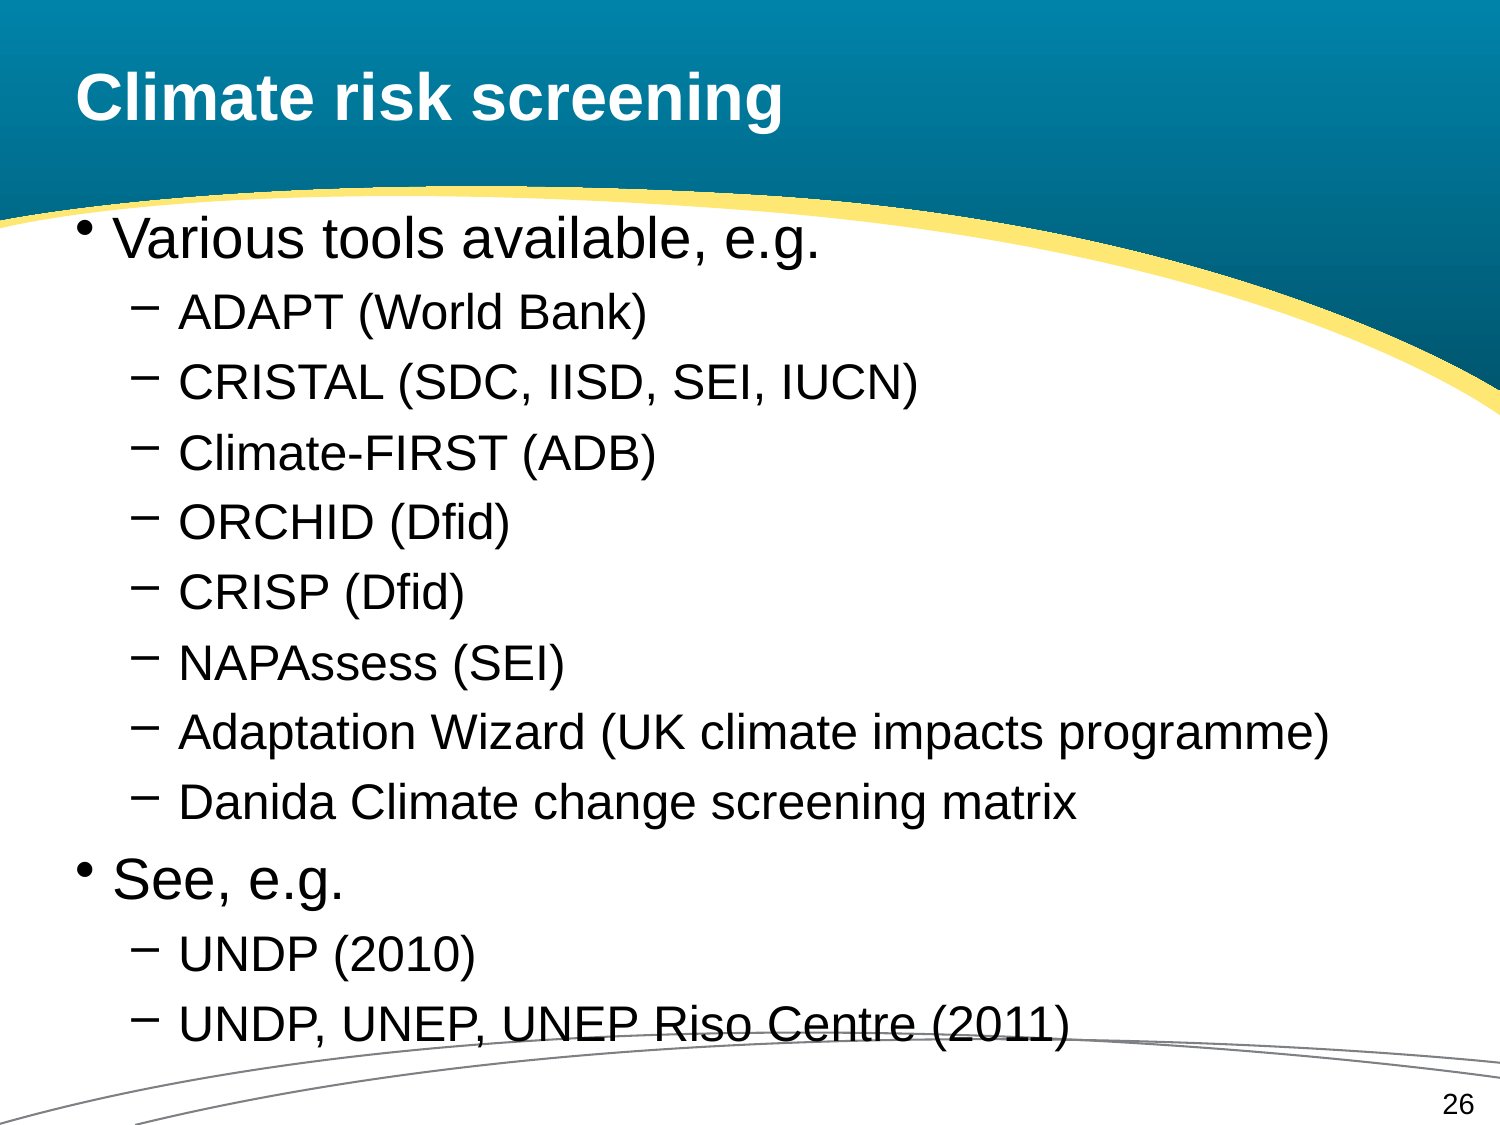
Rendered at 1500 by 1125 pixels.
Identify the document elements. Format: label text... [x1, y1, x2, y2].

list Various tools available, e.g. ADAPT (World Bank) CRISTAL (SDC, IISD, SEI, IUCN) Climate-FIRST (ADB) ORCHID (Dfid) CRISP (Dfid) NAPAssess (SEI) Adaptation Wizard (UK climate impacts programme) Danida Climate change screening matrix See, e.g. UNDP (2010) UNDP, UNEP, UNEP Riso Centre (2011) [74, 199, 1413, 951]
slide_number 26 [1124, 1084, 1476, 1113]
title Climate risk screening [74, 0, 1476, 188]
